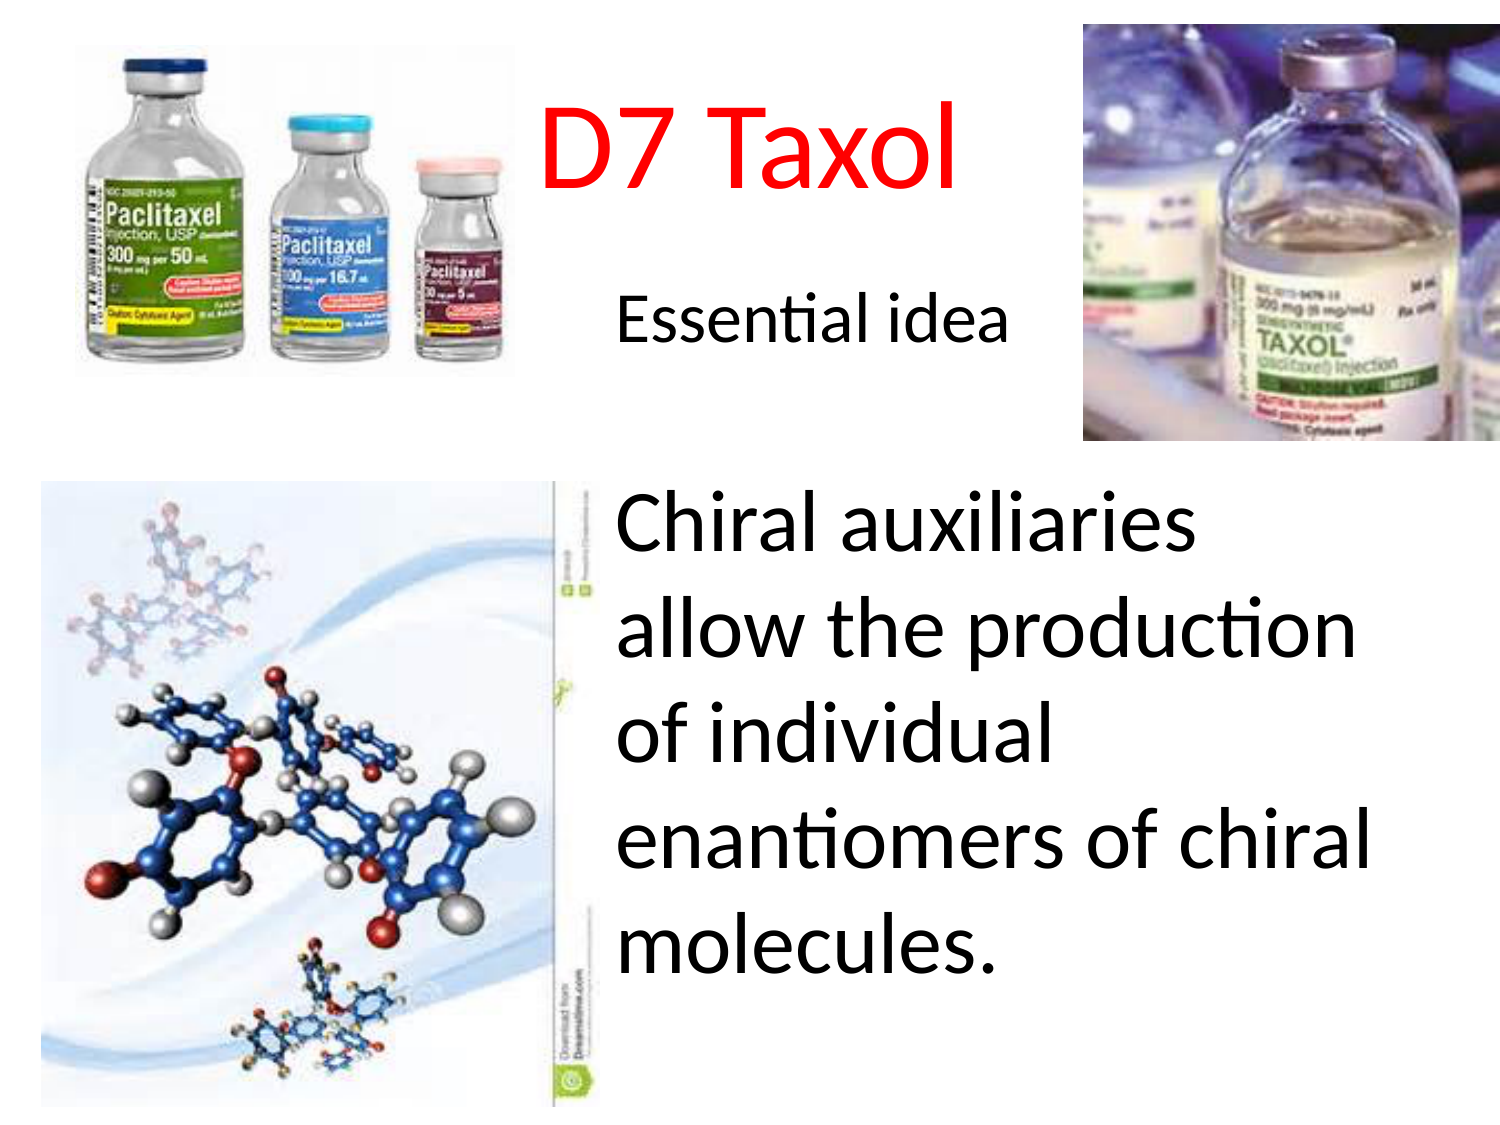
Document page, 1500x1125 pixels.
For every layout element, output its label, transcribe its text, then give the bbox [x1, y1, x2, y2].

list Essential idea Chiral auxiliaries allow the production of individual enantiomers of chiral molecules. [600, 262, 1425, 1005]
title D7 Taxol [516, 45, 1077, 233]
picture [41, 480, 601, 1107]
picture [1082, 23, 1500, 442]
picture [74, 44, 515, 377]
